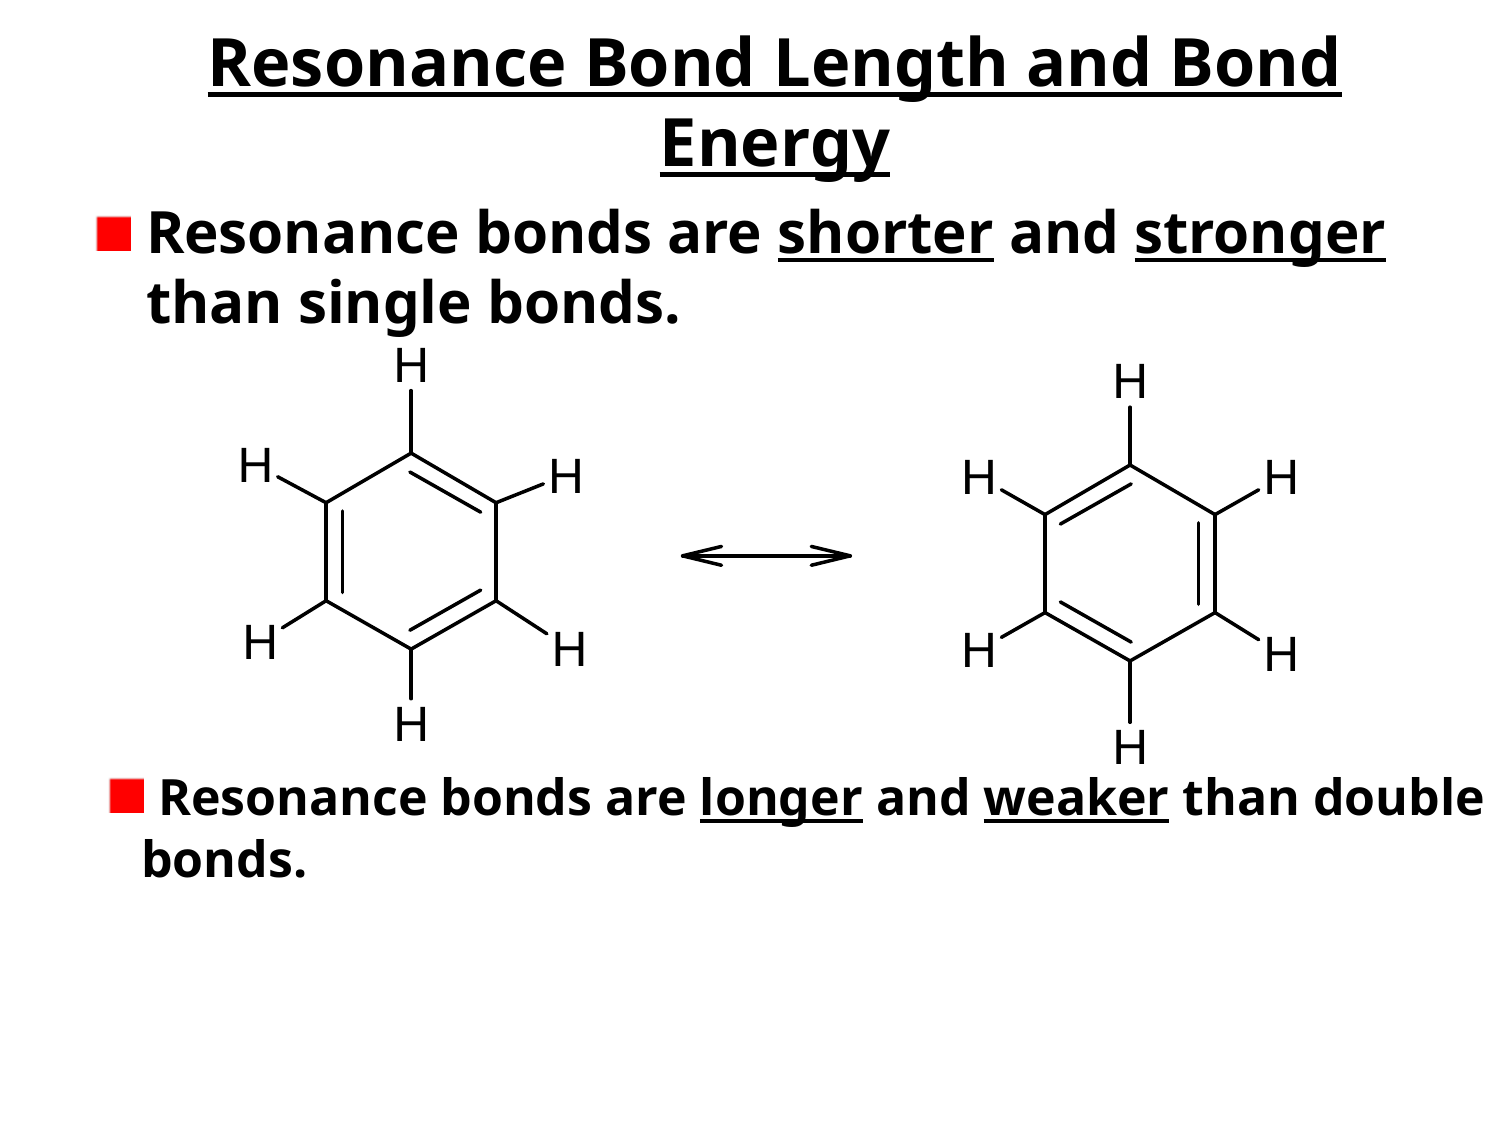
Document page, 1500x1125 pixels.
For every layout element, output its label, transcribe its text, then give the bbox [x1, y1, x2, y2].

text_box Resonance bonds are longer and weaker than double bonds. [87, 750, 1500, 895]
picture [89, 209, 131, 251]
list Resonance bonds are shorter and stronger than single bonds. [75, 187, 1463, 375]
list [237, 337, 1301, 777]
picture [102, 771, 144, 813]
title Resonance Bond Length and Bond Energy [99, 24, 1451, 176]
